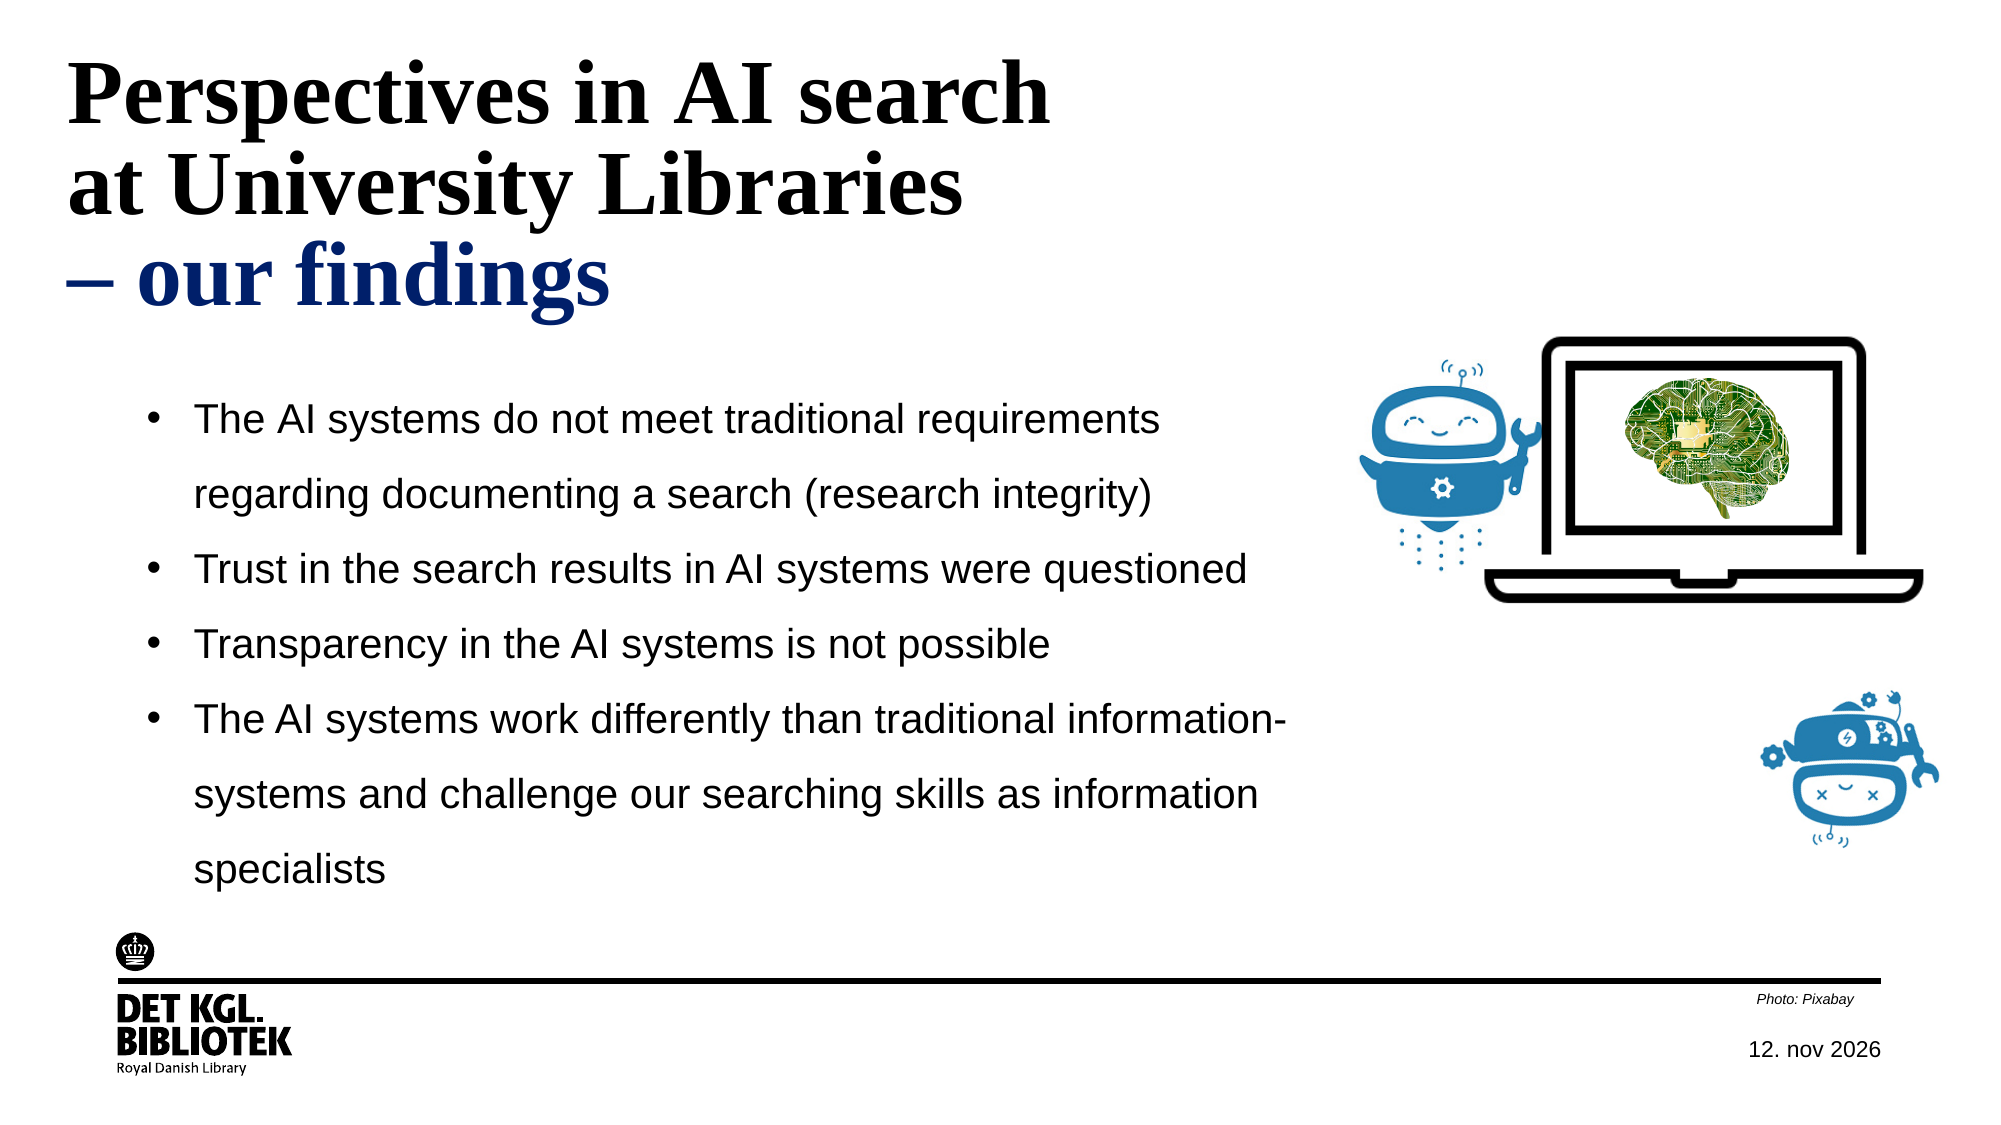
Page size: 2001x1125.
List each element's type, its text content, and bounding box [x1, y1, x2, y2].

list The AI systems do not meet traditional requirements regarding documenting a search (research integrity) Trust in the search results in AI systems were questioned Transparency in the AI systems is not possible The AI systems work differently than traditional information-systems and challenge our searching skills as information specialists [146, 367, 1411, 876]
title Perspectives in AI search at University Libraries – our findings [67, 50, 1520, 297]
slide_number maj 2022 [1487, 1032, 1882, 1062]
picture [1356, 235, 2001, 964]
text_box Photo: Pixabay [1756, 990, 2000, 1008]
